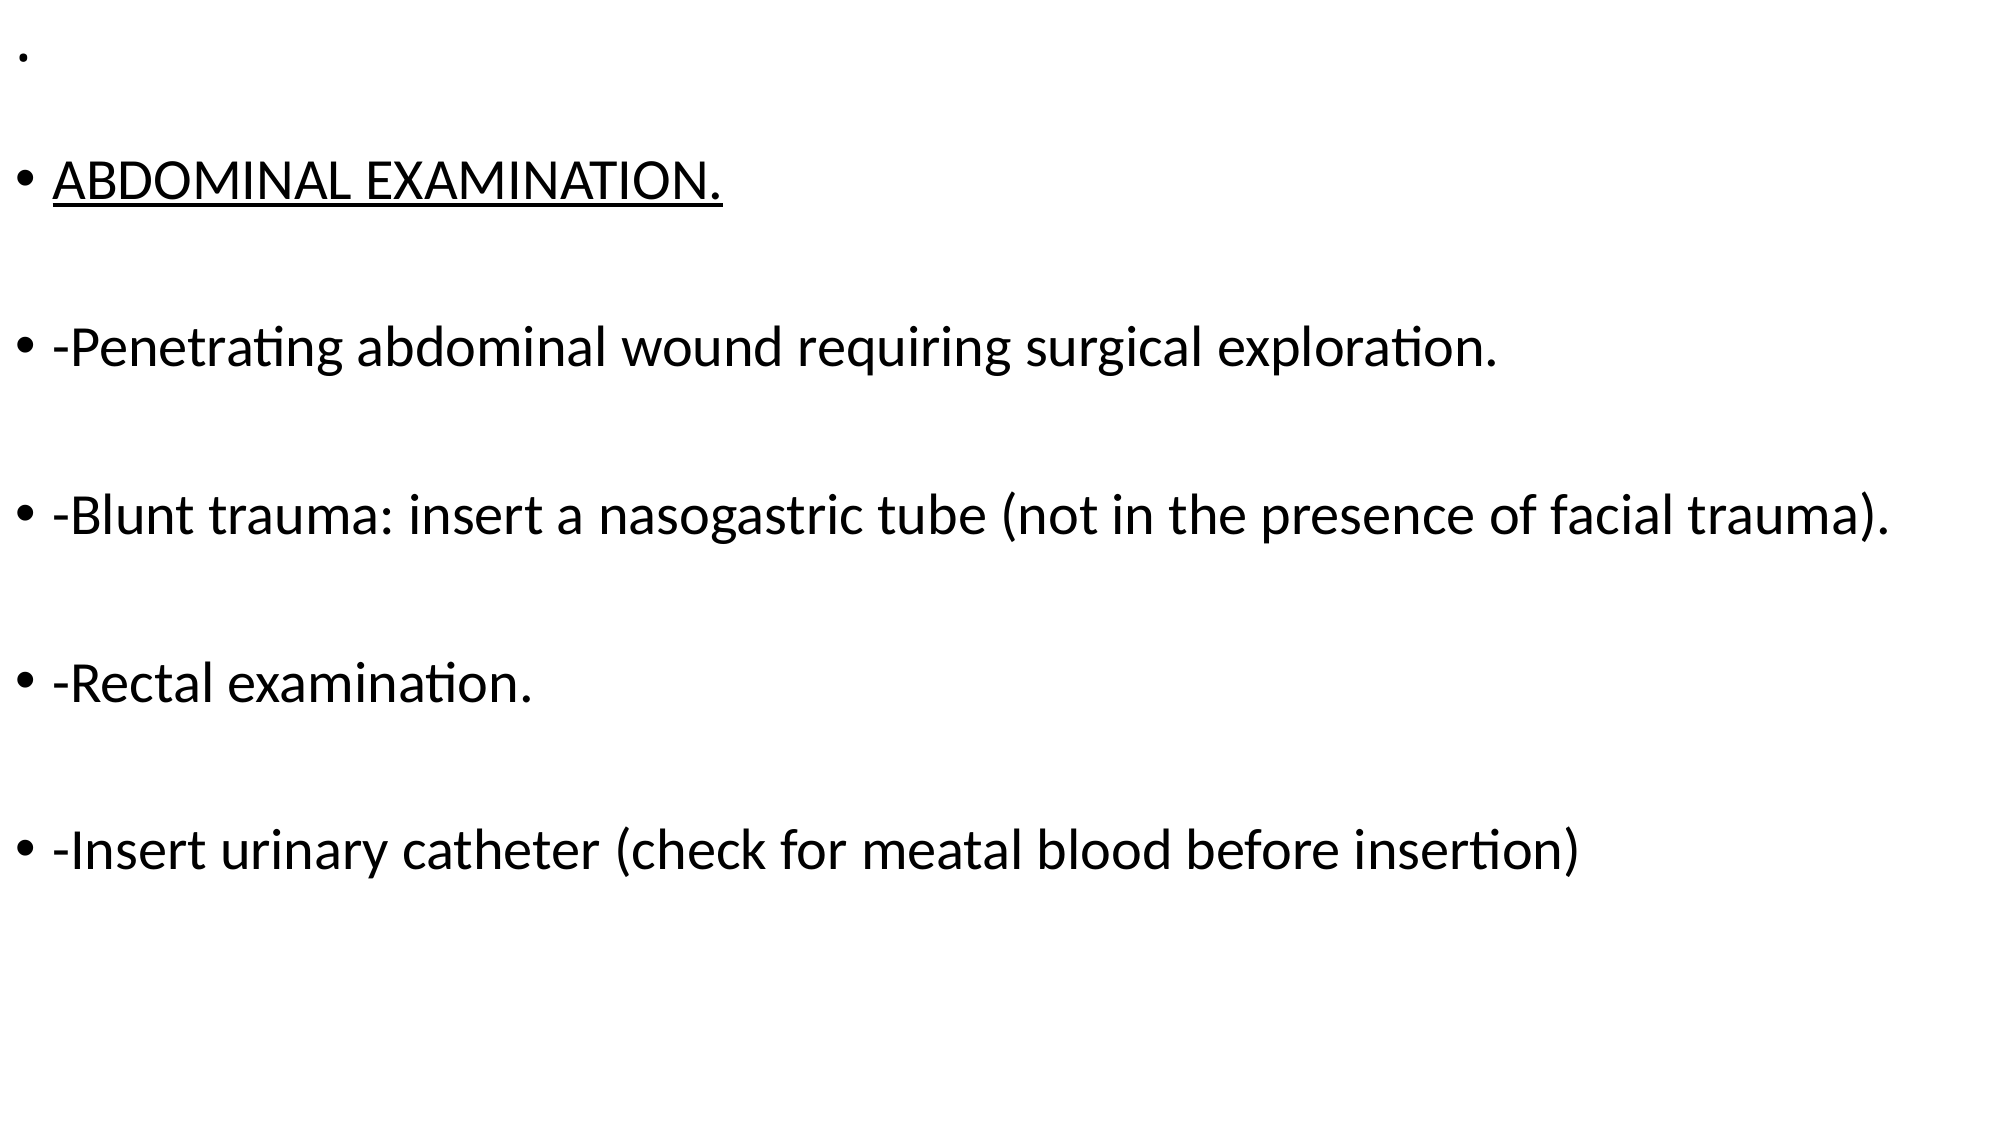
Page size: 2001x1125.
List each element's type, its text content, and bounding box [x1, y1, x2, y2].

list ABDOMINAL EXAMINATION. -Penetrating abdominal wound requiring surgical exploration. -Blunt trauma: insert a nasogastric tube (not in the presence of facial trauma). -Rectal examination. -Insert urinary catheter (check for meatal blood before insertion) [0, 141, 2000, 1125]
title . [0, 0, 1863, 83]
